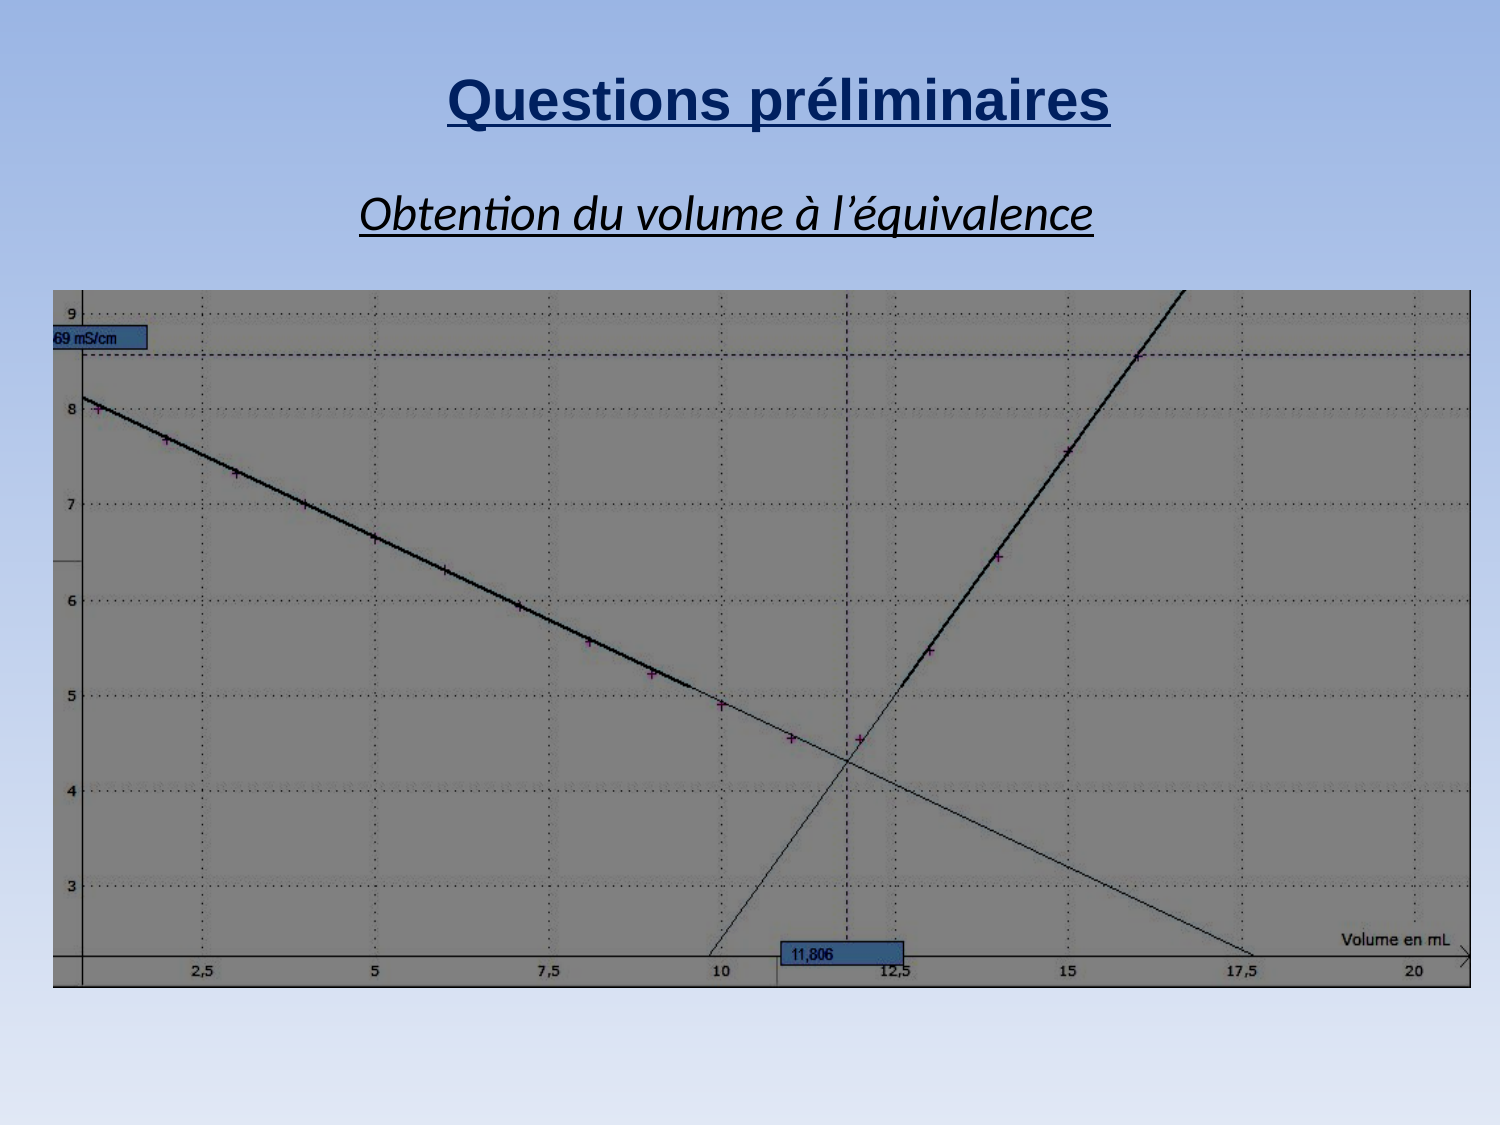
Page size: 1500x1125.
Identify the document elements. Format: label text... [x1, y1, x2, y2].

text_box Obtention du volume à l’équivalence [112, 172, 1341, 290]
text_box Questions préliminaires [171, 54, 1388, 141]
picture [53, 290, 1471, 988]
